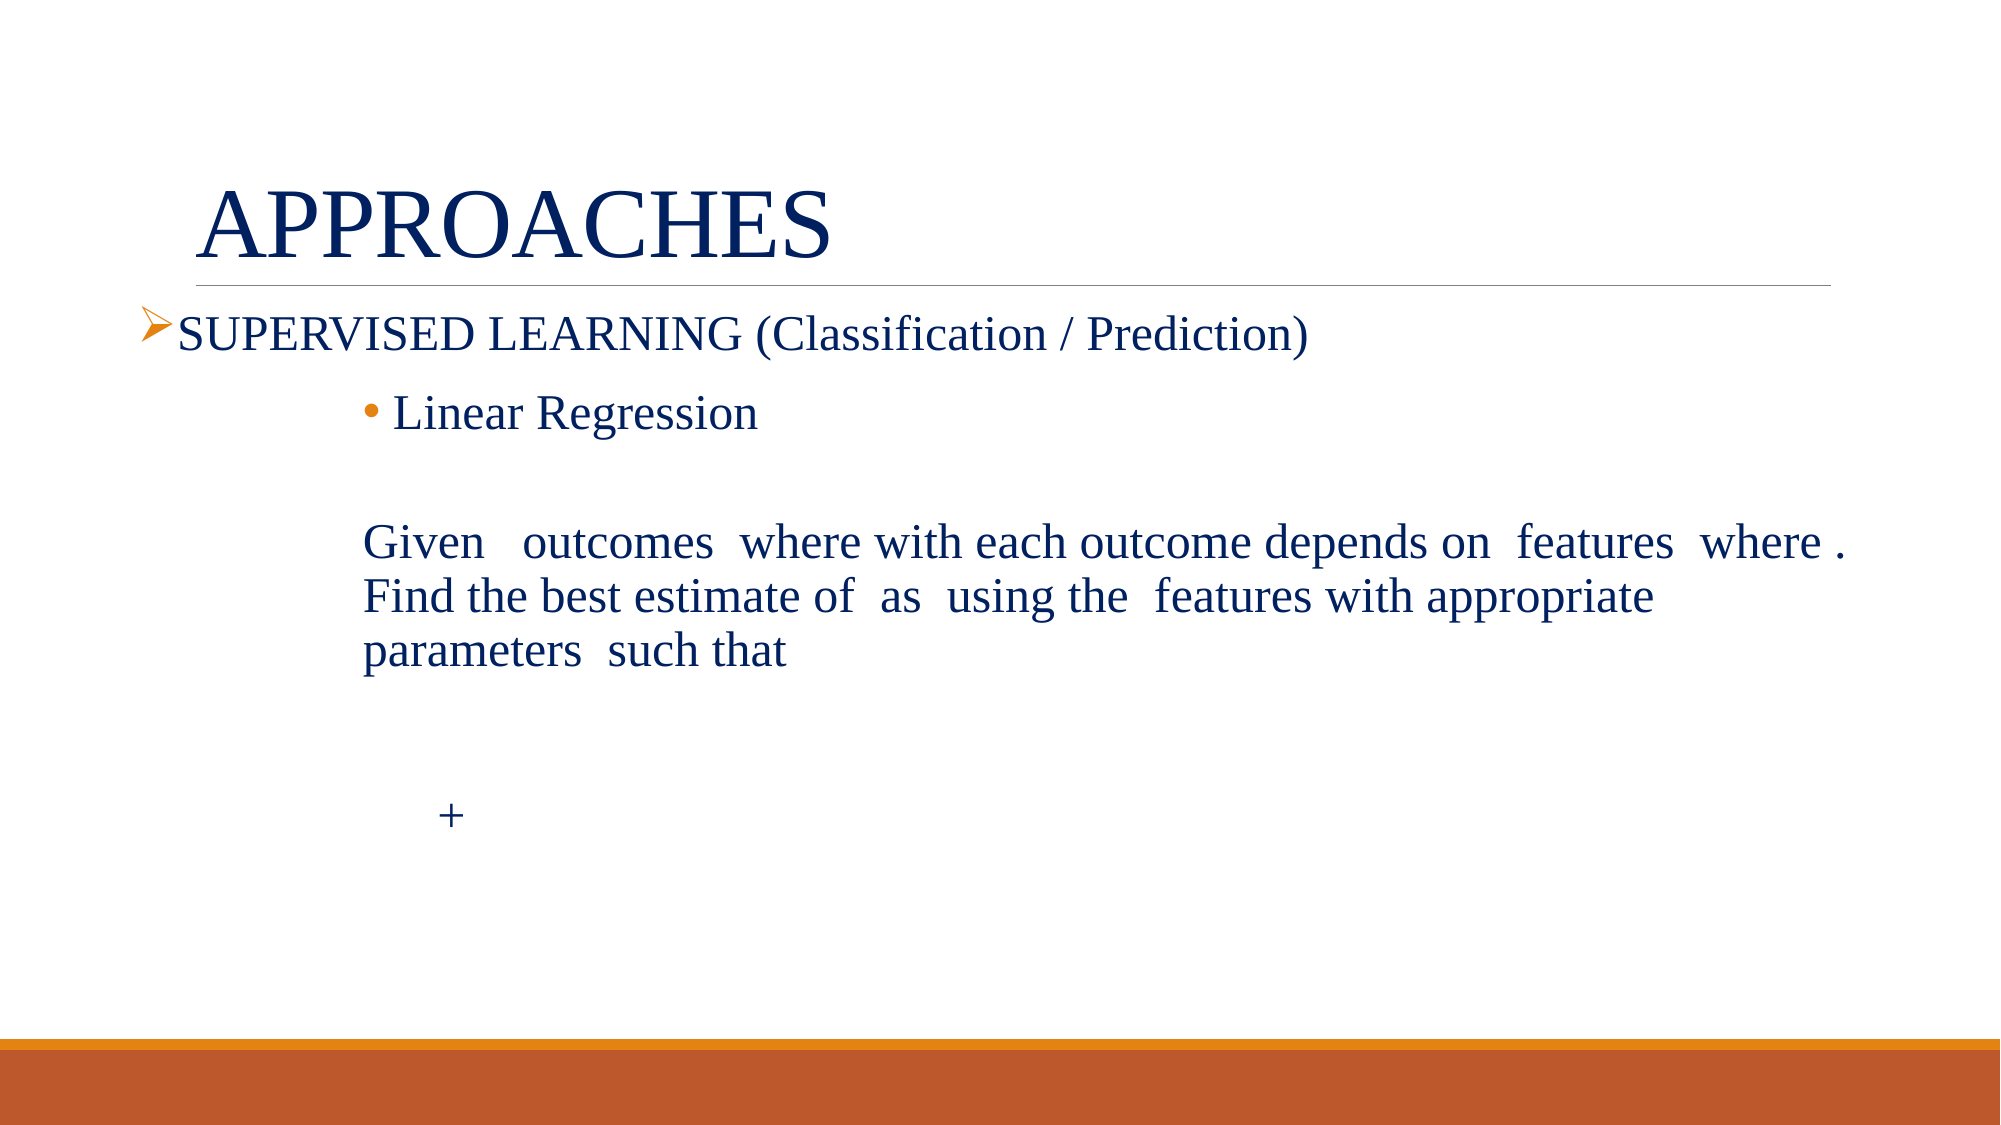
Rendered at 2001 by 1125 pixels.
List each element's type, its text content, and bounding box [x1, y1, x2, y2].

title APPROACHES [180, 47, 1830, 285]
